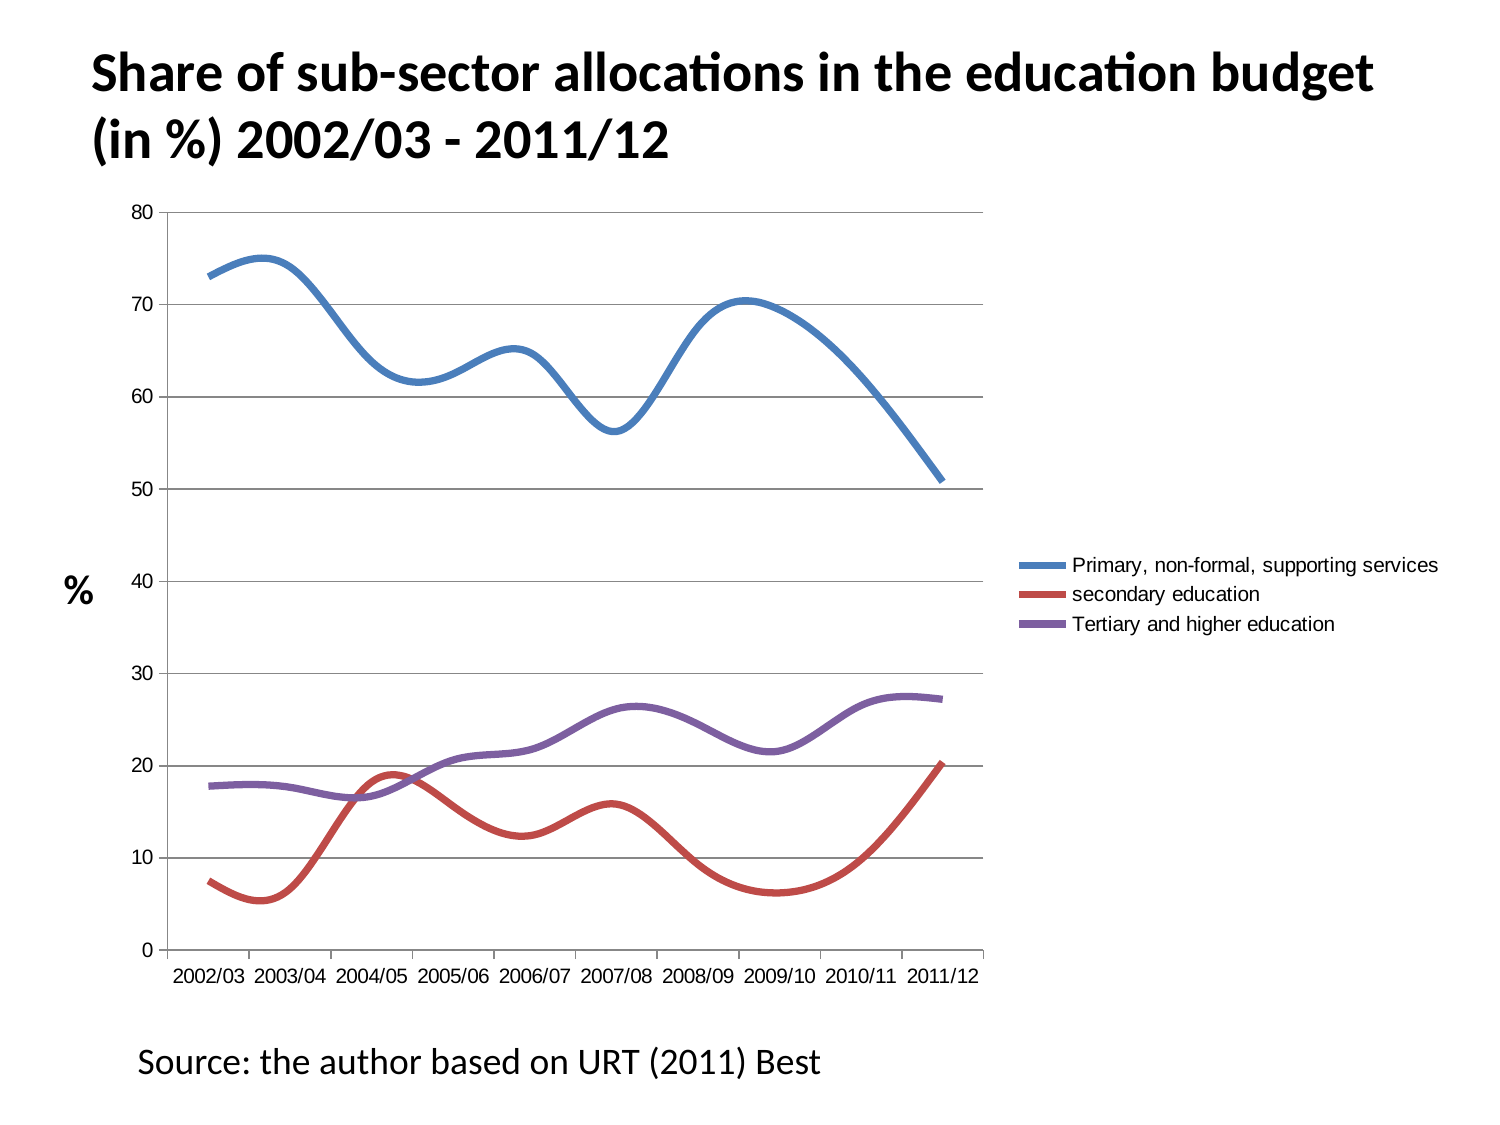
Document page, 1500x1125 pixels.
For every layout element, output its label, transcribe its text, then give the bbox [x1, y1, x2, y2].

text_box Source: the author based on URT (2011) Best [123, 1029, 868, 1125]
text_box Share of sub-sector allocations in the education budget (in %) 2002/03 - 2011/12 [76, 78, 1427, 182]
chart [29, 184, 1459, 1006]
